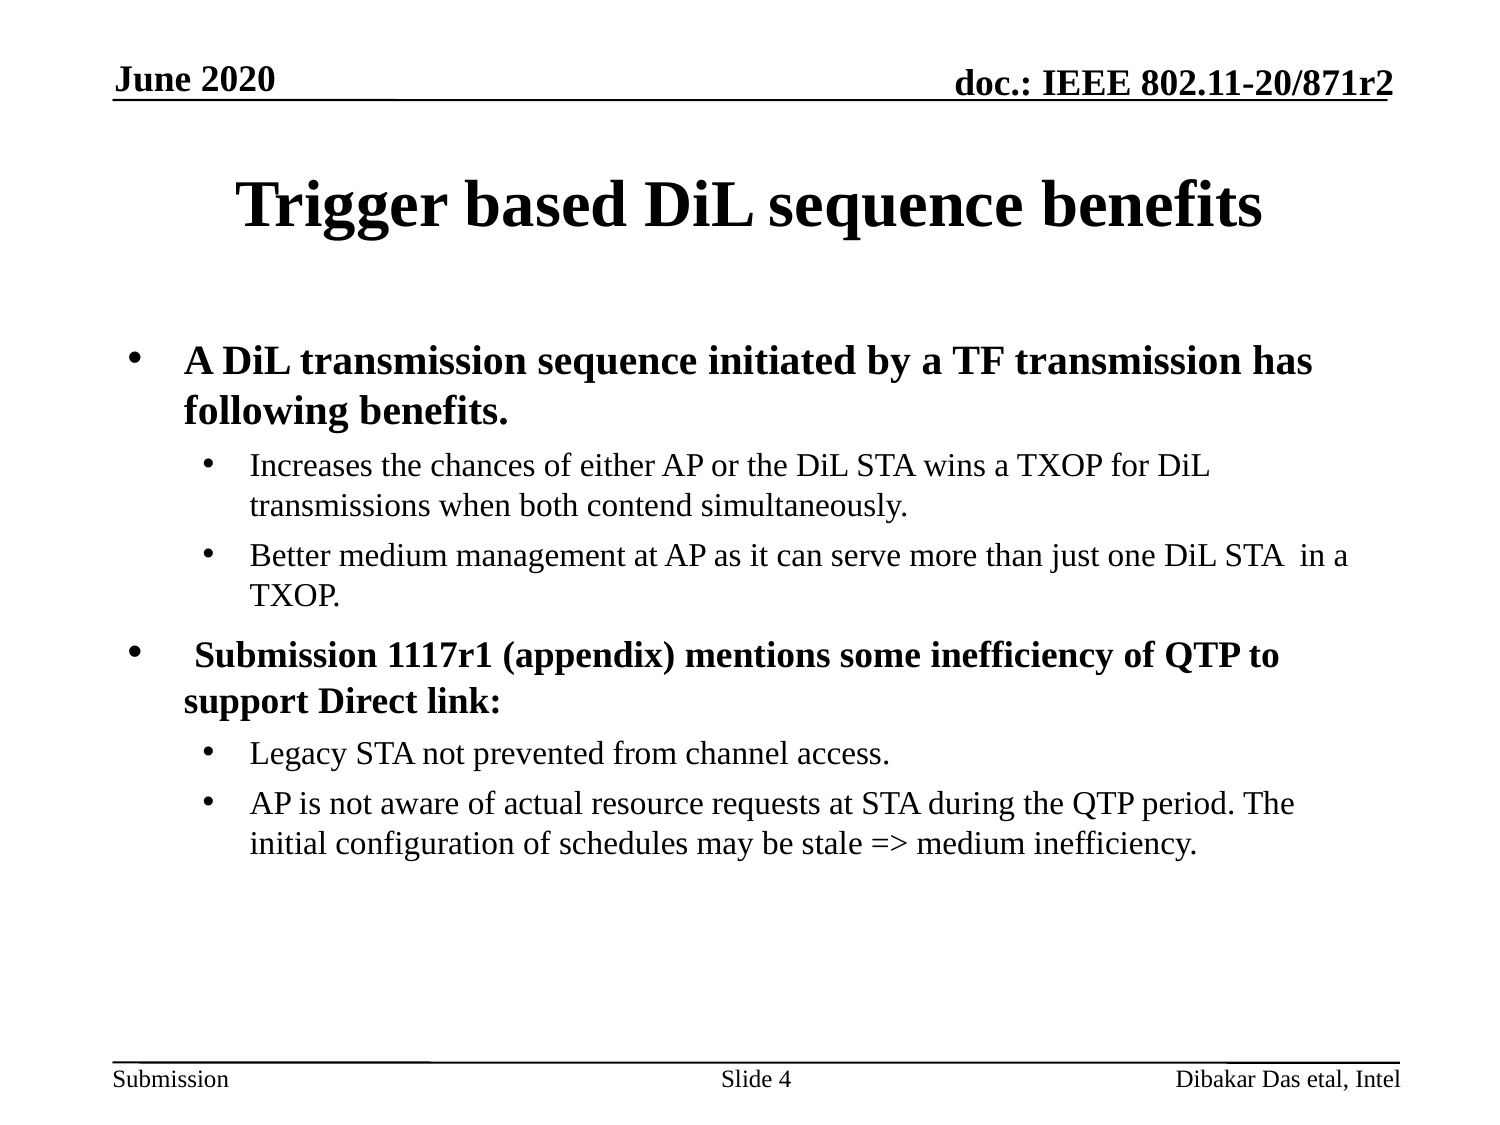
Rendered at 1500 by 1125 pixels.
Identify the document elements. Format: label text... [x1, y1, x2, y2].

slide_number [114, 54, 423, 100]
title Trigger based DiL sequence benefits [112, 112, 1388, 288]
slide_number Slide 4 [712, 1061, 800, 1123]
list A DiL transmission sequence initiated by a TF transmission has following benefits. Increases the chances of either AP or the DiL STA wins a TXOP for DiL transmissions when both contend simultaneously. Better medium management at AP as it can serve more than just one DiL STA in a TXOP. Submission 1117r1 (appendix) mentions some inefficiency of QTP to support Direct link: Legacy STA not prevented from channel access. AP is not aware of actual resource requests at STA during the QTP period. The initial configuration of schedules may be stale => medium inefficiency. [112, 324, 1388, 1000]
footer Dibakar Das etal, Intel [878, 1061, 1402, 1093]
